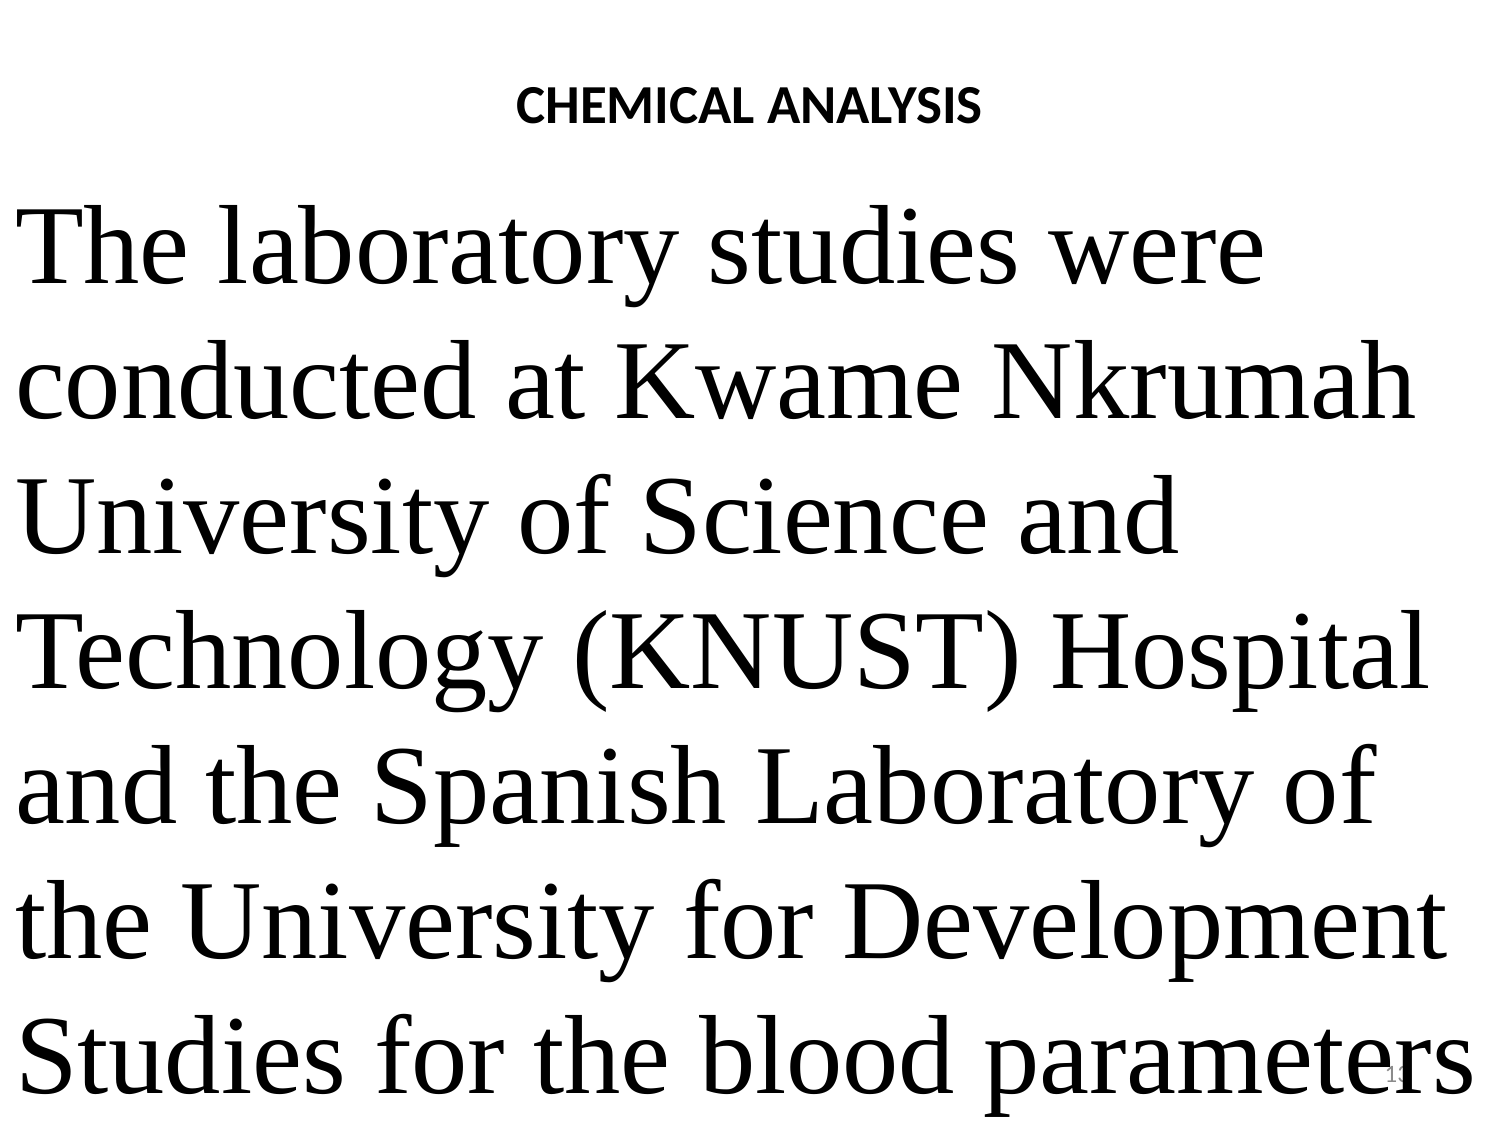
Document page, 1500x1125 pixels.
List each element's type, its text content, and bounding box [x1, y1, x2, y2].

slide_number 13 [1074, 1042, 1425, 1103]
list The laboratory studies were conducted at Kwame Nkrumah University of Science and Technology (KNUST) Hospital and the Spanish Laboratory of the University for Development Studies for the blood parameters and proximate analysis respectively. [0, 163, 1500, 1125]
title CHEMICAL ANALYSIS [103, 59, 1397, 163]
